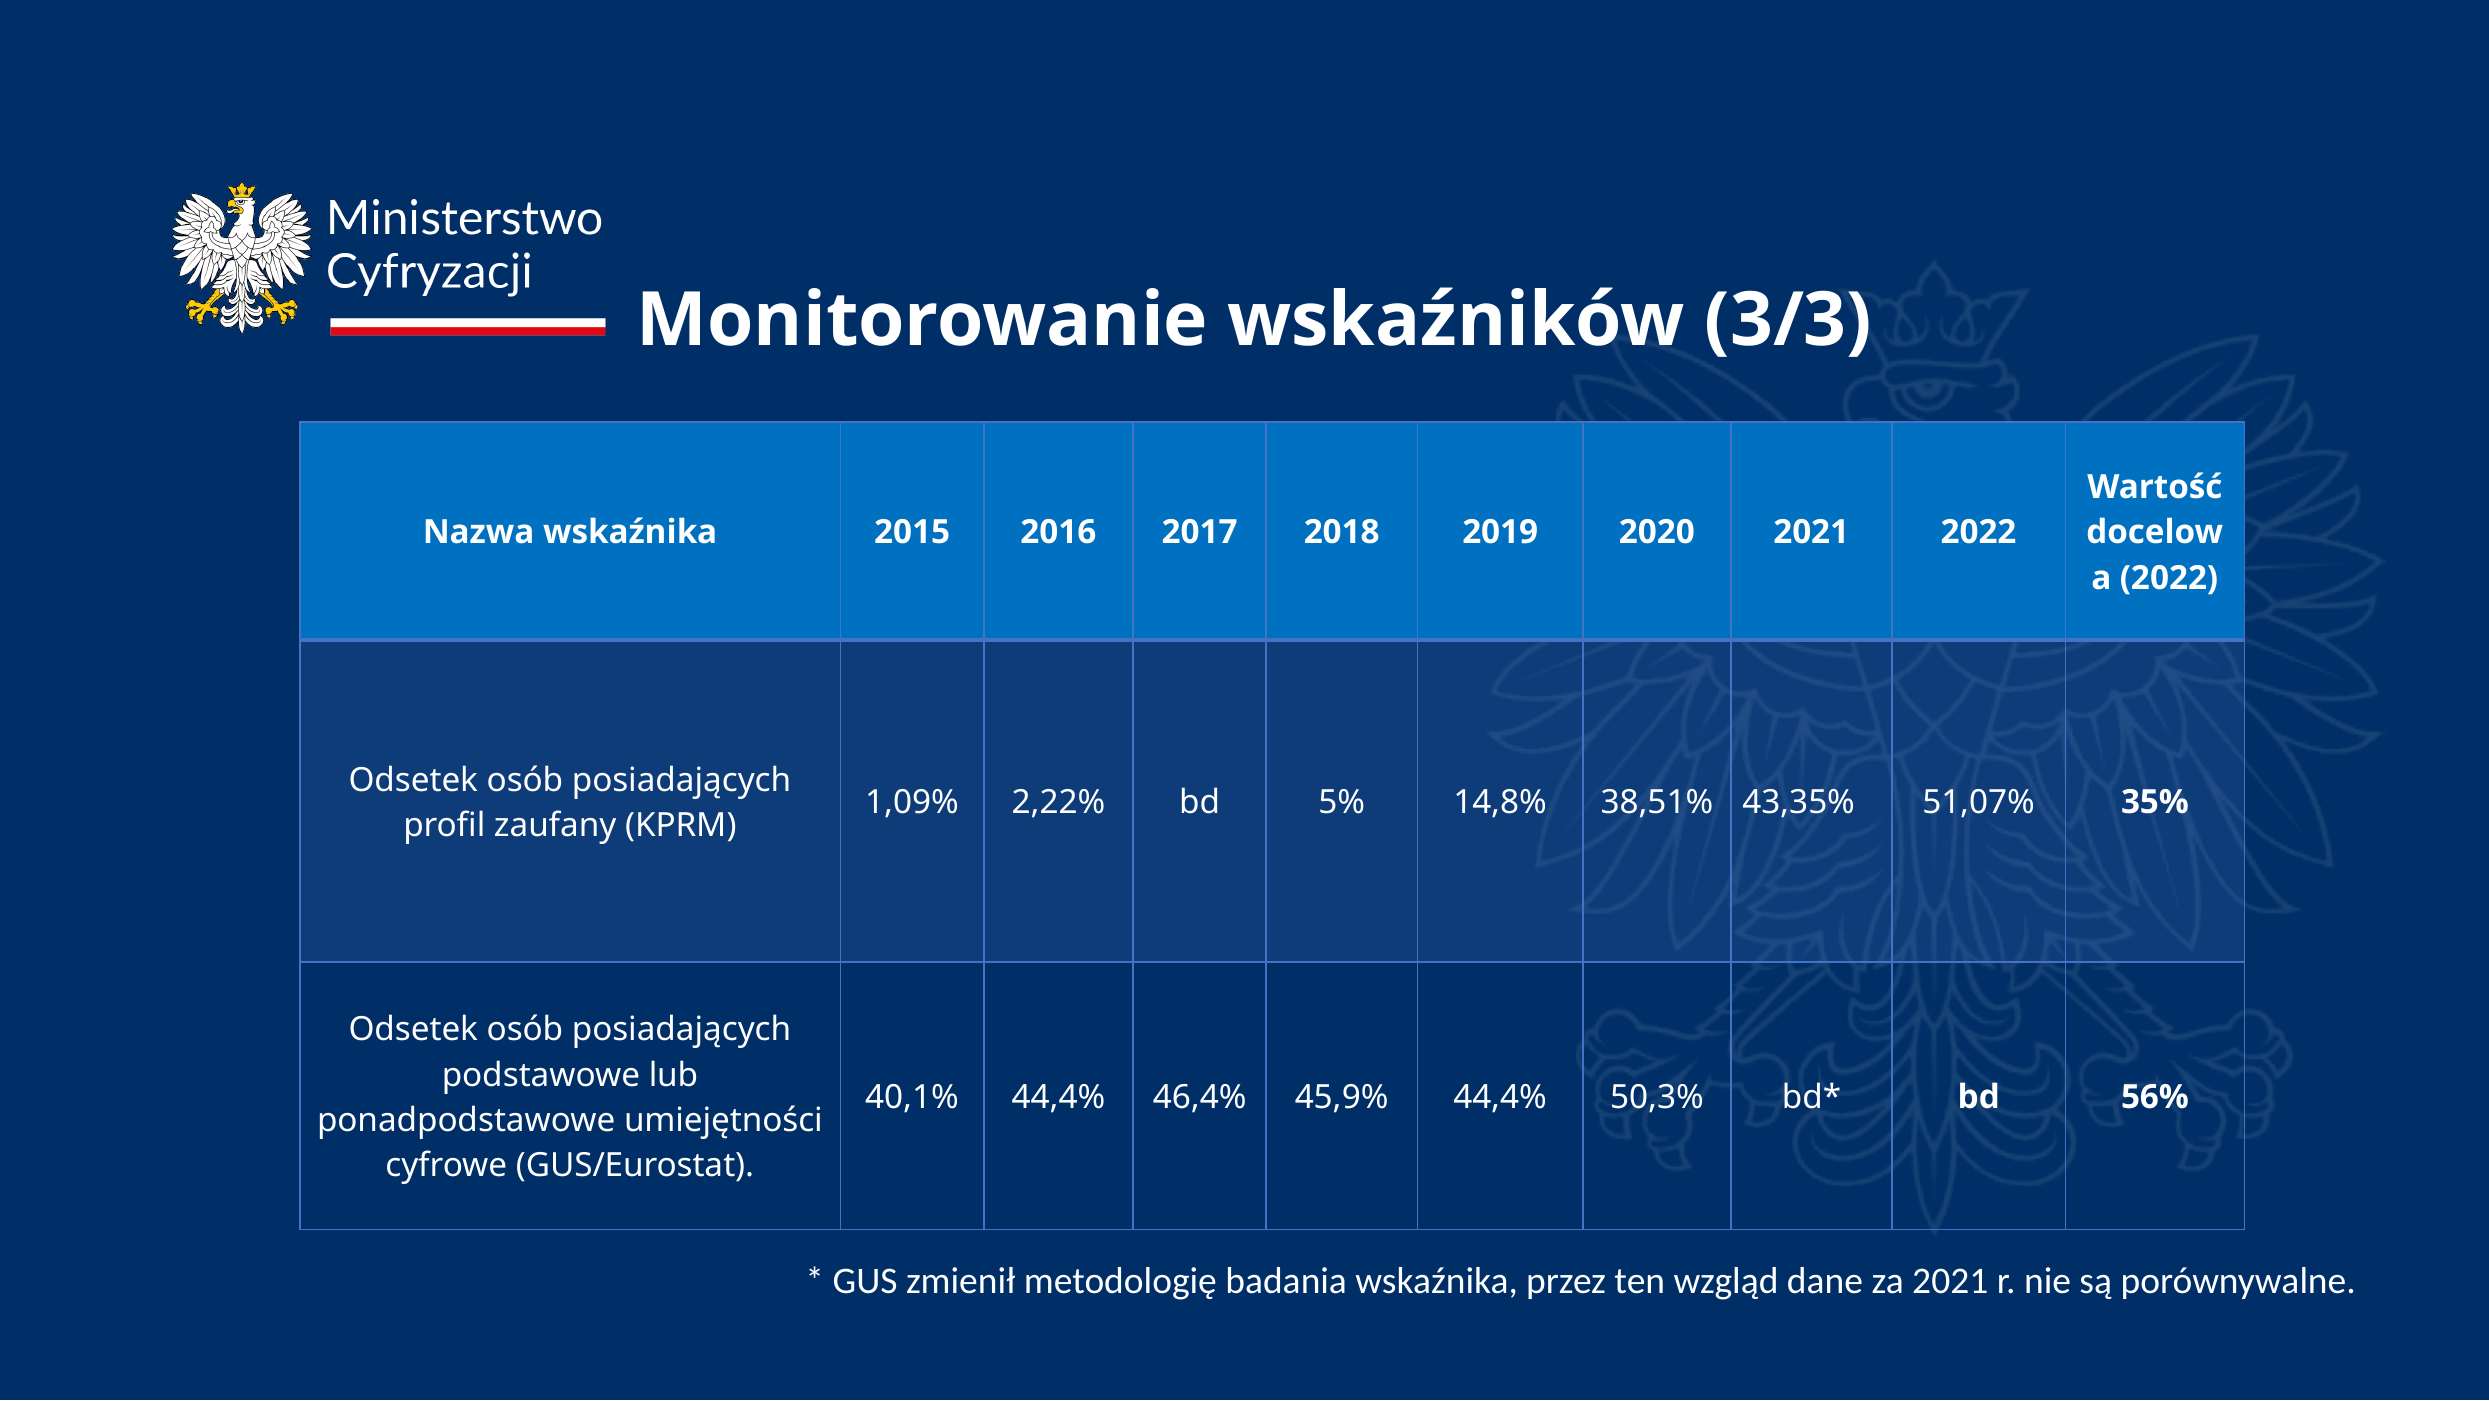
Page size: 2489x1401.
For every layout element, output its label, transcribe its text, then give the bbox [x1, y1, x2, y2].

table_header 2019 [1418, 423, 1582, 638]
table_cell Odsetek osób posiadających podstawowe lub ponadpodstawowe umiejętności cyfrowe (GUS/Eurostat). [301, 963, 840, 1229]
picture [135, 145, 641, 371]
table_header 2016 [985, 423, 1132, 638]
table_cell 51,07% [1893, 642, 2065, 961]
table_cell 46,4% [1134, 963, 1265, 1229]
table_header Wartość docelowa (2022) [2066, 423, 2244, 638]
table_cell 40,1% [841, 963, 983, 1229]
table_cell 45,9% [1267, 963, 1417, 1229]
table_cell bd [1134, 642, 1265, 961]
table_cell 38,51% [1584, 642, 1730, 961]
table_header 2017 [1134, 423, 1265, 638]
table_header 2018 [1267, 423, 1417, 638]
table_cell 43,35% [1732, 642, 1891, 961]
table_header 2015 [841, 423, 983, 638]
table_header Nazwa wskaźnika [301, 423, 840, 638]
table_cell 35% [2066, 642, 2244, 961]
table_cell Odsetek osób posiadających profil zaufany (KPRM) [301, 642, 840, 961]
text_box * GUS zmienił metodologię badania wskaźnika, przez ten wzgląd dane za 2021 r. nie są porównywalne. [226, 1248, 2381, 1309]
title Monitorowanie wskaźników (3/3) [636, 156, 2271, 449]
table_cell 1,09% [841, 642, 983, 961]
table_cell 14,8% [1418, 642, 1582, 961]
table_cell 56% [2066, 963, 2244, 1229]
table_cell 44,4% [1418, 963, 1582, 1229]
table_cell bd* [1732, 963, 1891, 1229]
table_cell bd [1893, 963, 2065, 1229]
table_cell 2,22% [985, 642, 1132, 961]
table_cell 5% [1267, 642, 1417, 961]
picture [1484, 259, 2386, 1240]
table_cell 44,4% [985, 963, 1132, 1229]
table_cell 50,3% [1584, 963, 1730, 1229]
table_header 2020 [1584, 423, 1730, 638]
table_header 2022 [1893, 423, 2065, 638]
table_header 2021 [1732, 423, 1891, 638]
